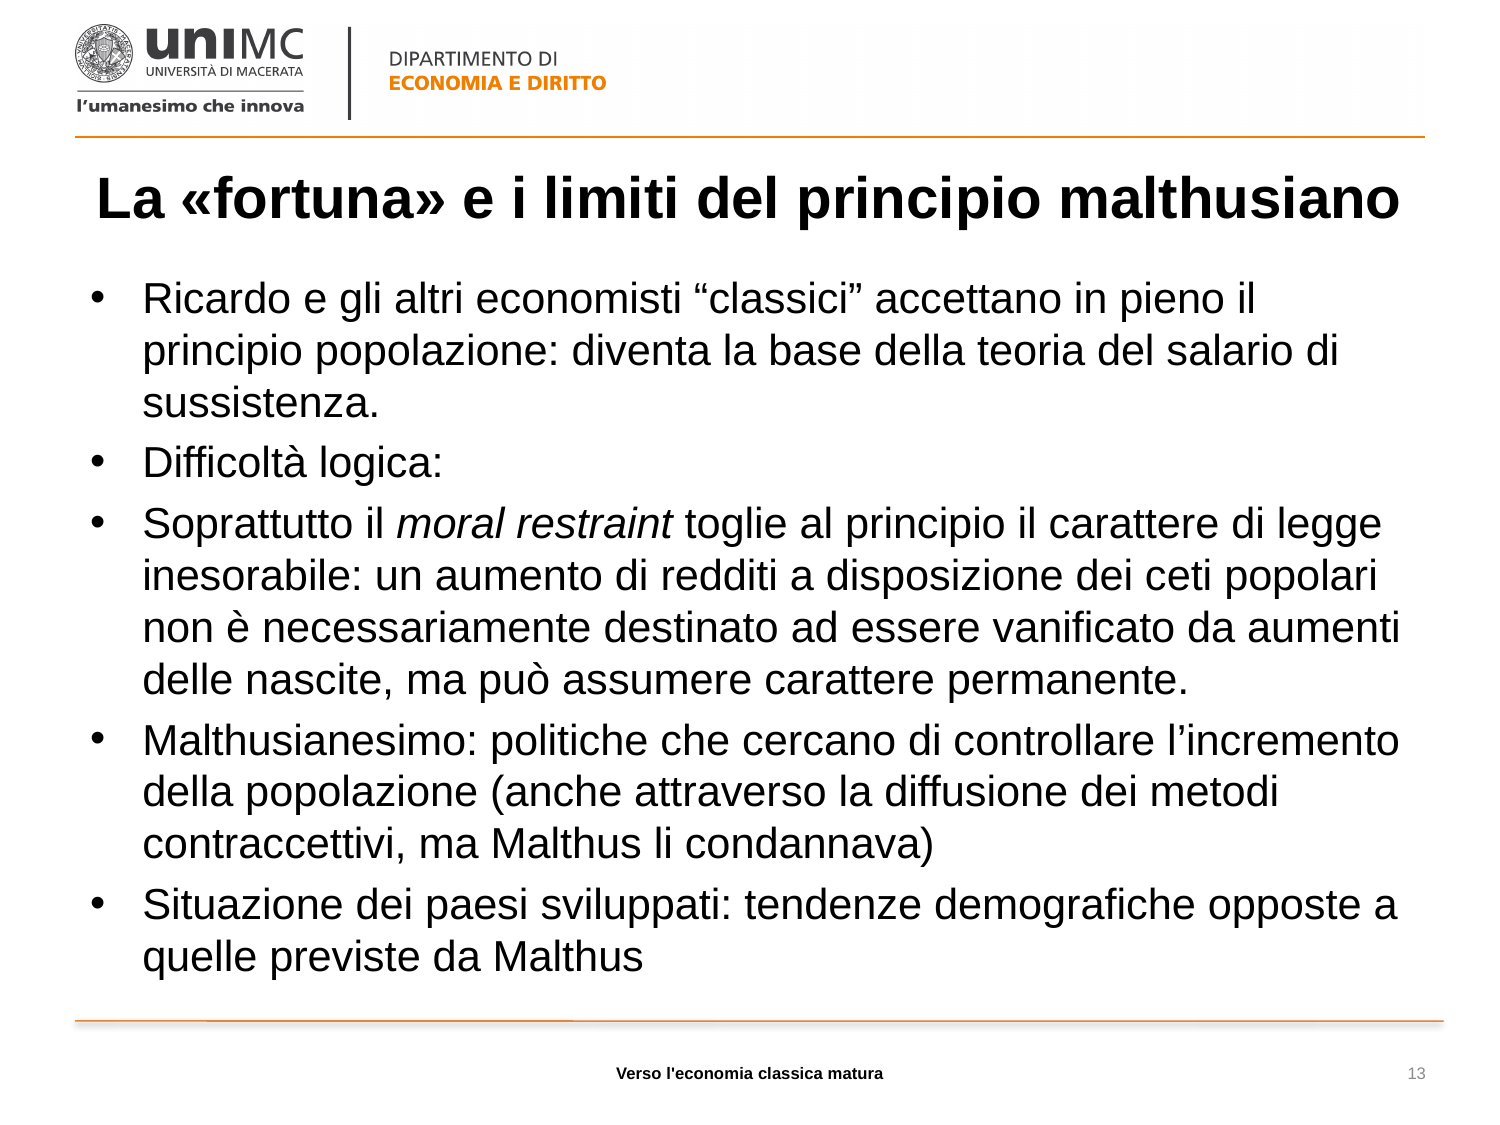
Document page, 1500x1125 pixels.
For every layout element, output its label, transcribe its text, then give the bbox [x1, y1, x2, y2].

footer Verso l'economia classica matura [512, 1042, 988, 1103]
title La «fortuna» e i limiti del principio malthusiano [75, 149, 1425, 241]
picture [75, 24, 1425, 138]
list Ricardo e gli altri economisti “classici” accettano in pieno il principio popolazione: diventa la base della teoria del salario di sussistenza. Difficoltà logica: Soprattutto il moral restraint toglie al principio il carattere di legge inesorabile: un aumento di redditi a disposizione dei ceti popolari non è necessariamente destinato ad essere vanificato da aumenti delle nascite, ma può assumere carattere permanente. Malthusianesimo: politiche che cercano di controllare l’incremento della popolazione (anche attraverso la diffusione dei metodi contraccettivi, ma Malthus li condannava) Situazione dei paesi sviluppati: tendenze demografiche opposte a quelle previste da Malthus [75, 262, 1425, 1005]
slide_number 13 [1091, 1042, 1442, 1103]
